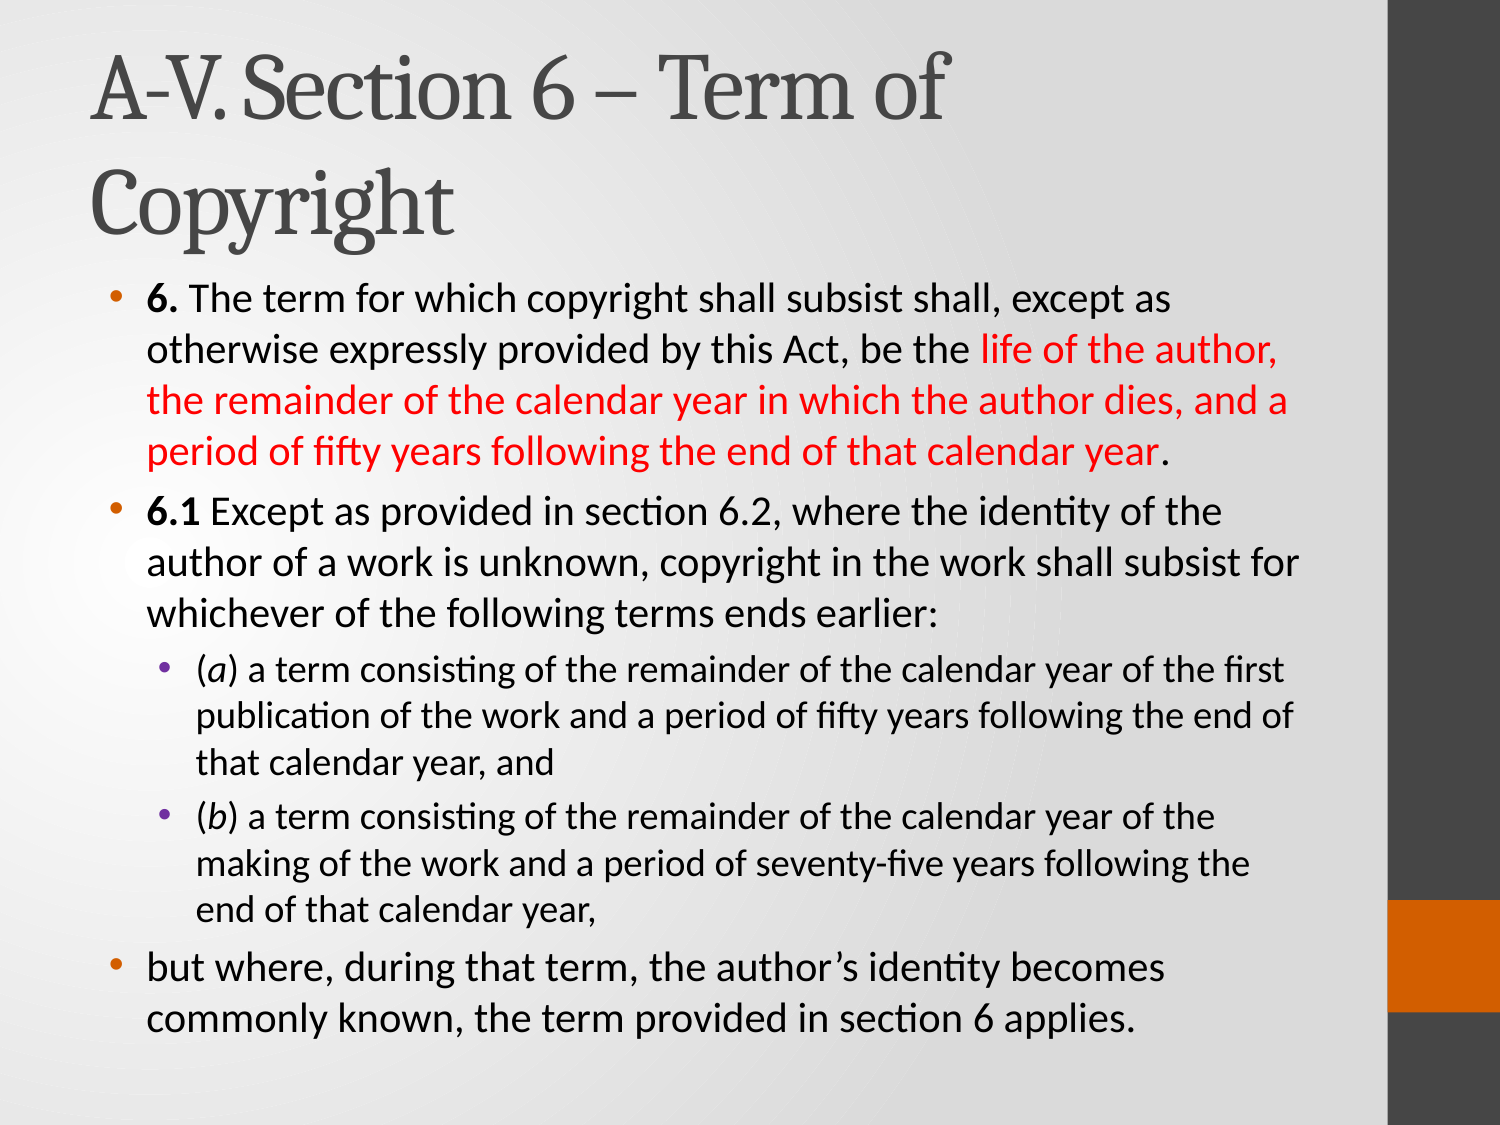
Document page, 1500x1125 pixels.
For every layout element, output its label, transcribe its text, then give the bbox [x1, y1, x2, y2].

list 6. The term for which copyright shall subsist shall, except as otherwise expressly provided by this Act, be the life of the author, the remainder of the calendar year in which the author dies, and a period of fifty years following the end of that calendar year. 6.1 Except as provided in section 6.2, where the identity of the author of a work is unknown, copyright in the work shall subsist for whichever of the following terms ends earlier: (a) a term consisting of the remainder of the calendar year of the first publication of the work and a period of fifty years following the end of that calendar year, and (b) a term consisting of the remainder of the calendar year of the making of the work and a period of seventy-five years following the end of that calendar year, but where, during that term, the author’s identity becomes commonly known, the term provided in section 6 applies. [75, 262, 1325, 1050]
title A-V. Section 6 – Term of Copyright [75, 45, 1325, 233]
